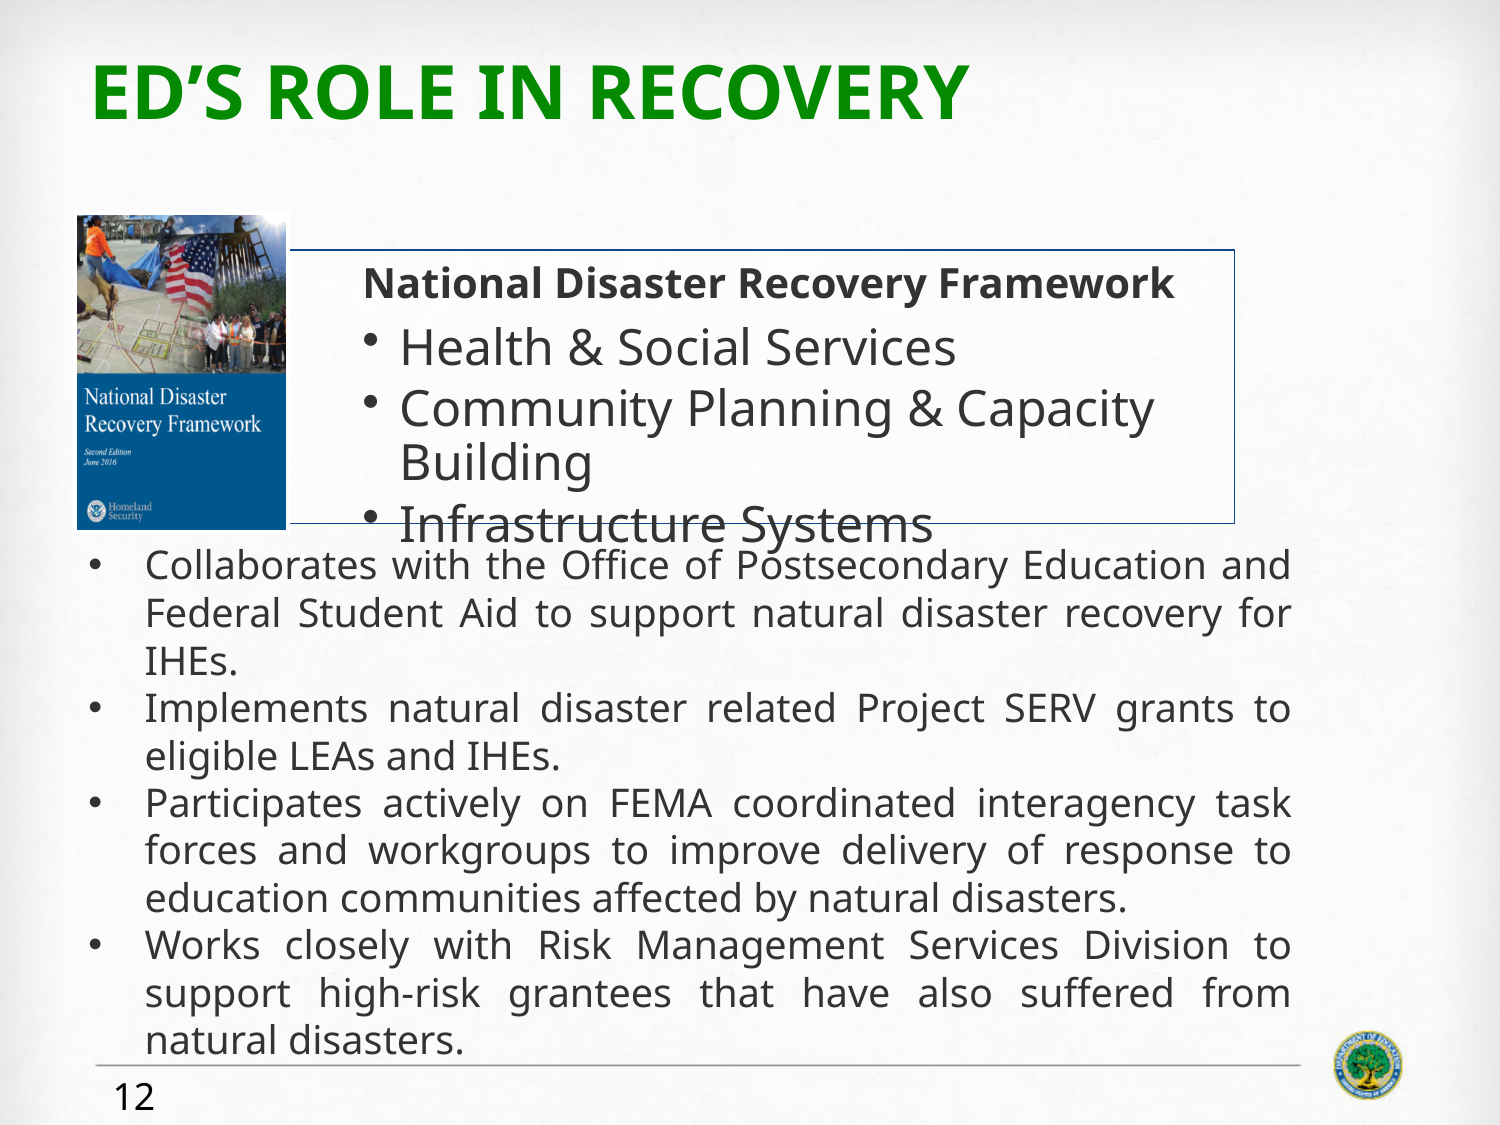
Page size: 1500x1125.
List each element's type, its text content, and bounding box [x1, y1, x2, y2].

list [74, 212, 1426, 563]
text_box Collaborates with the Office of Postsecondary Education and Federal Student Aid to support natural disaster recovery for IHEs. Implements natural disaster related Project SERV grants to eligible LEAs and IHEs. Participates actively on FEMA coordinated interagency task forces and workgroups to improve delivery of response to education communities affected by natural disasters. Works closely with Risk Management Services Division to support high-risk grantees that have also suffered from natural disasters. [33, 533, 1309, 1071]
slide_number 12 [112, 1071, 200, 1125]
title ED’s Role IN RECOVERY [75, 37, 1425, 130]
picture [0, 0, 1500, 1125]
